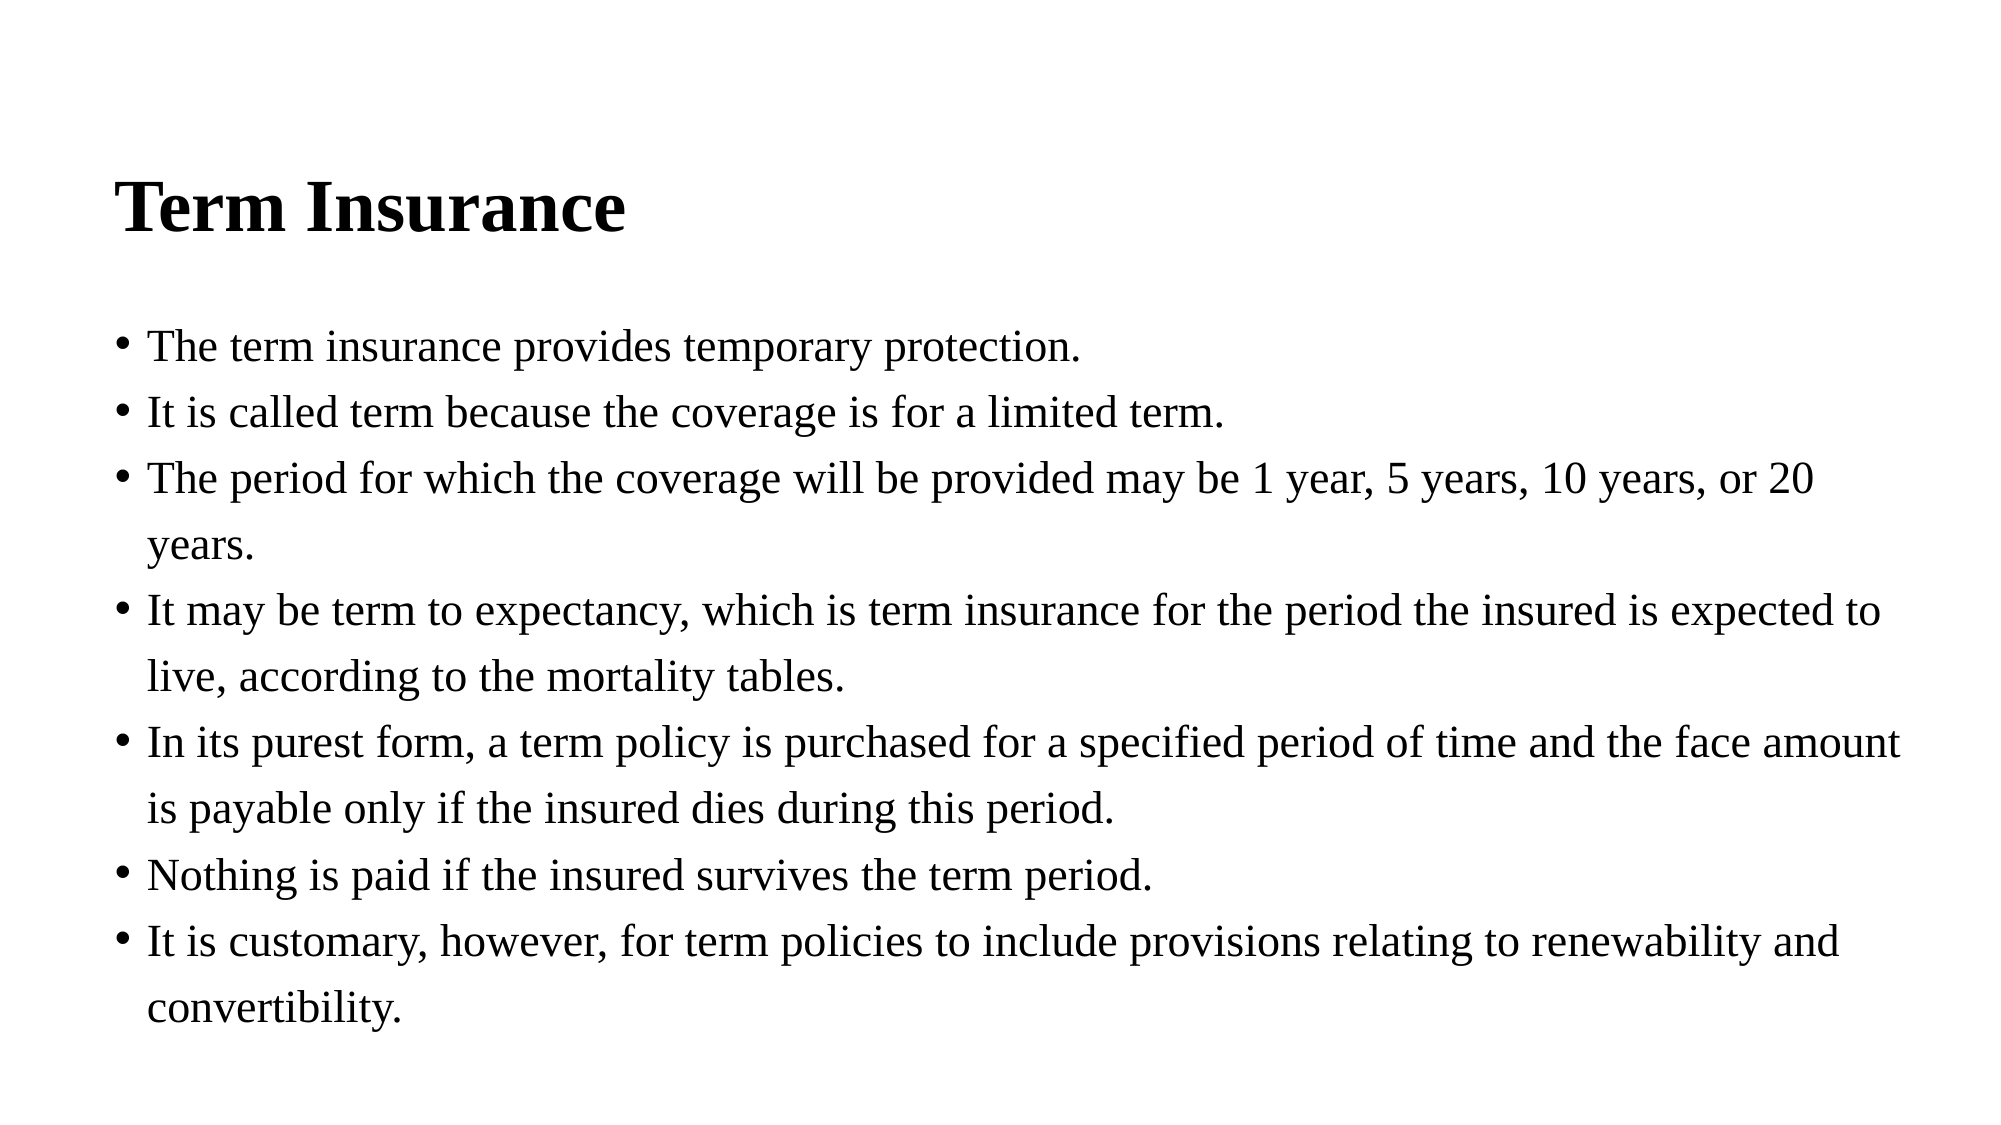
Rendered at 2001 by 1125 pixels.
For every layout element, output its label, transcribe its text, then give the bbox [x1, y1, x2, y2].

title Term Insurance [99, 147, 1900, 266]
list The term insurance provides temporary protection. It is called term because the coverage is for a limited term. The period for which the coverage will be provided may be 1 year, 5 years, 10 years, or 20 years. It may be term to expectancy, which is term insurance for the period the insured is expected to live, according to the mortality tables. In its purest form, a term policy is purchased for a specified period of time and the face amount is payable only if the insured dies during this period. Nothing is paid if the insured survives the term period. It is customary, however, for term policies to include provisions relating to renewability and convertibility. [99, 297, 1940, 1046]
